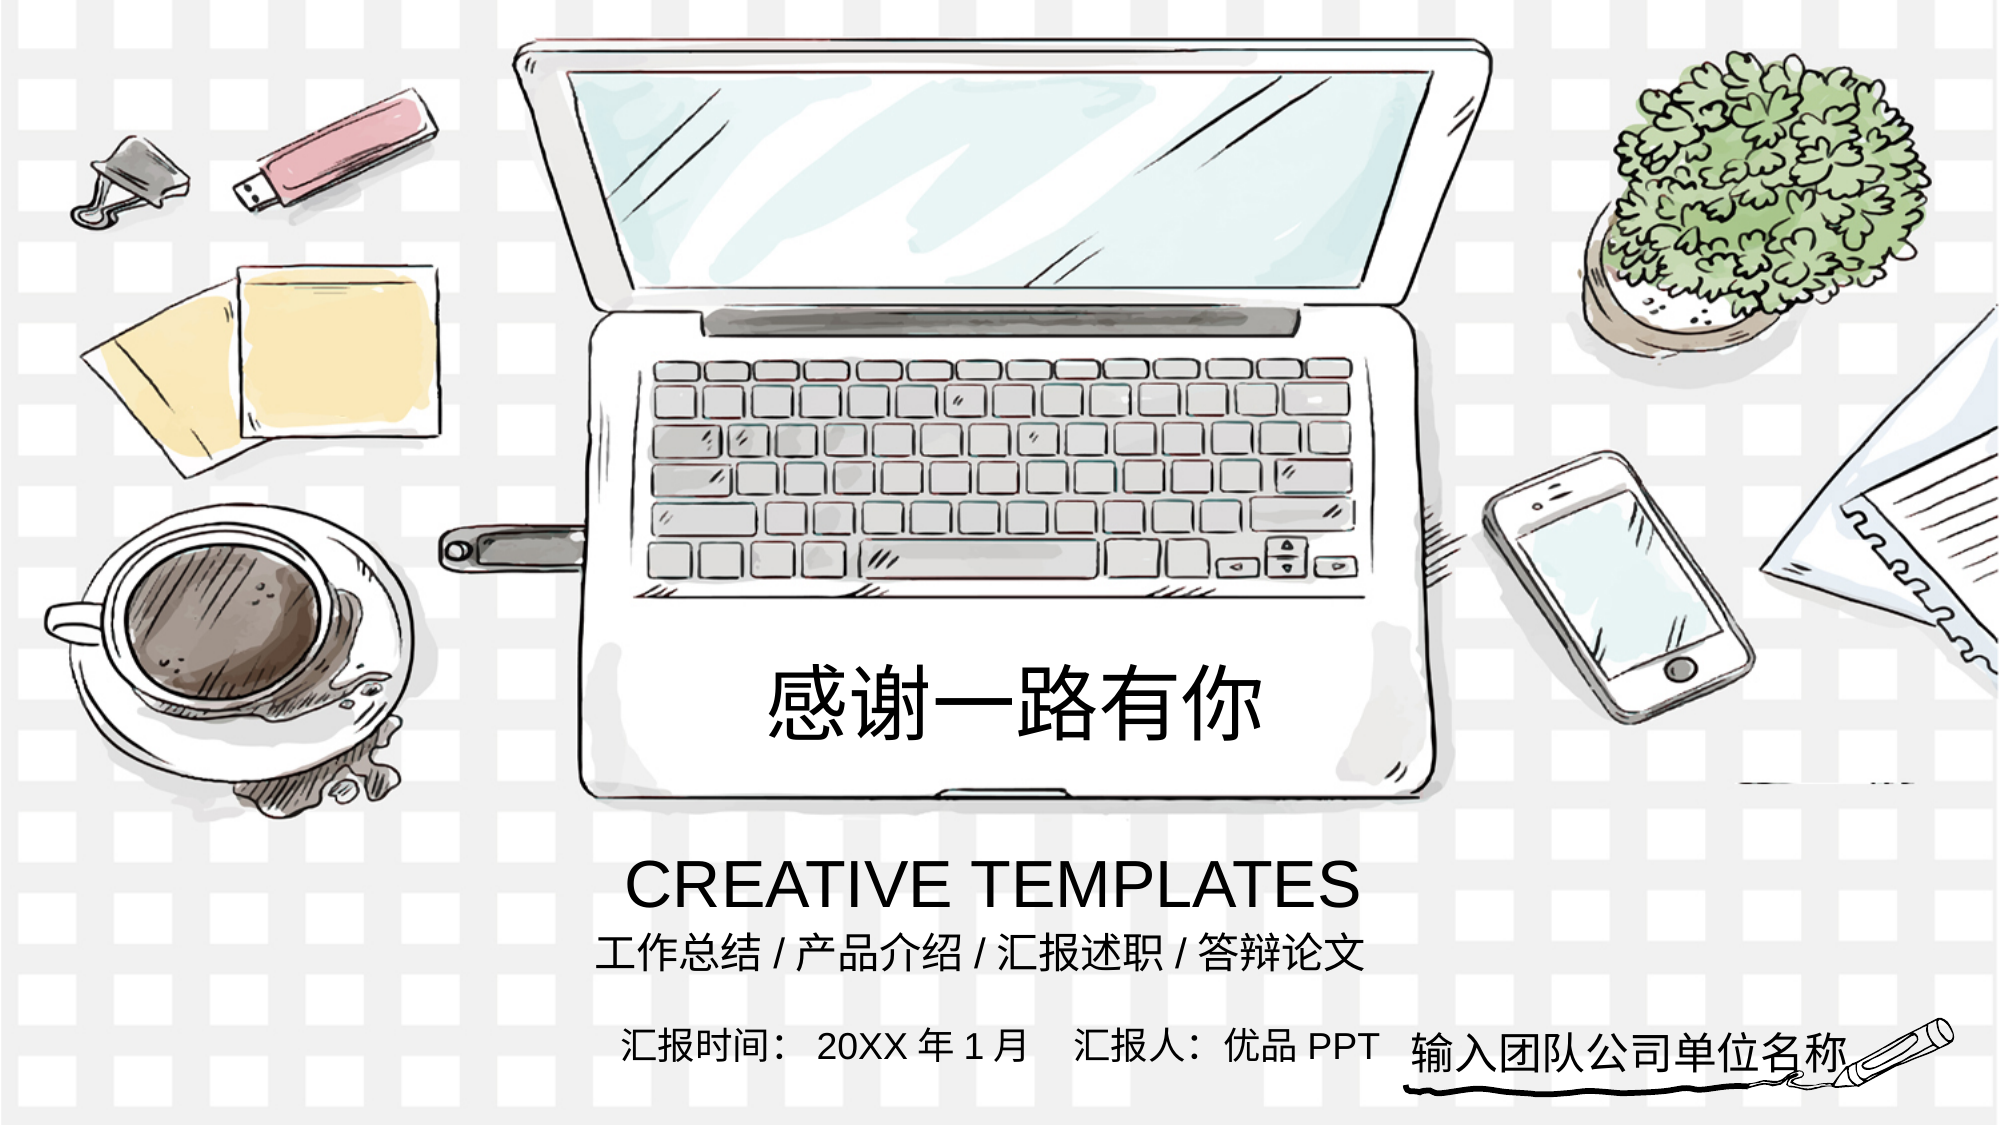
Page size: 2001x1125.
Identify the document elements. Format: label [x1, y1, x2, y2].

picture [0, 0, 2000, 1125]
text_box [1405, 1017, 1955, 1095]
